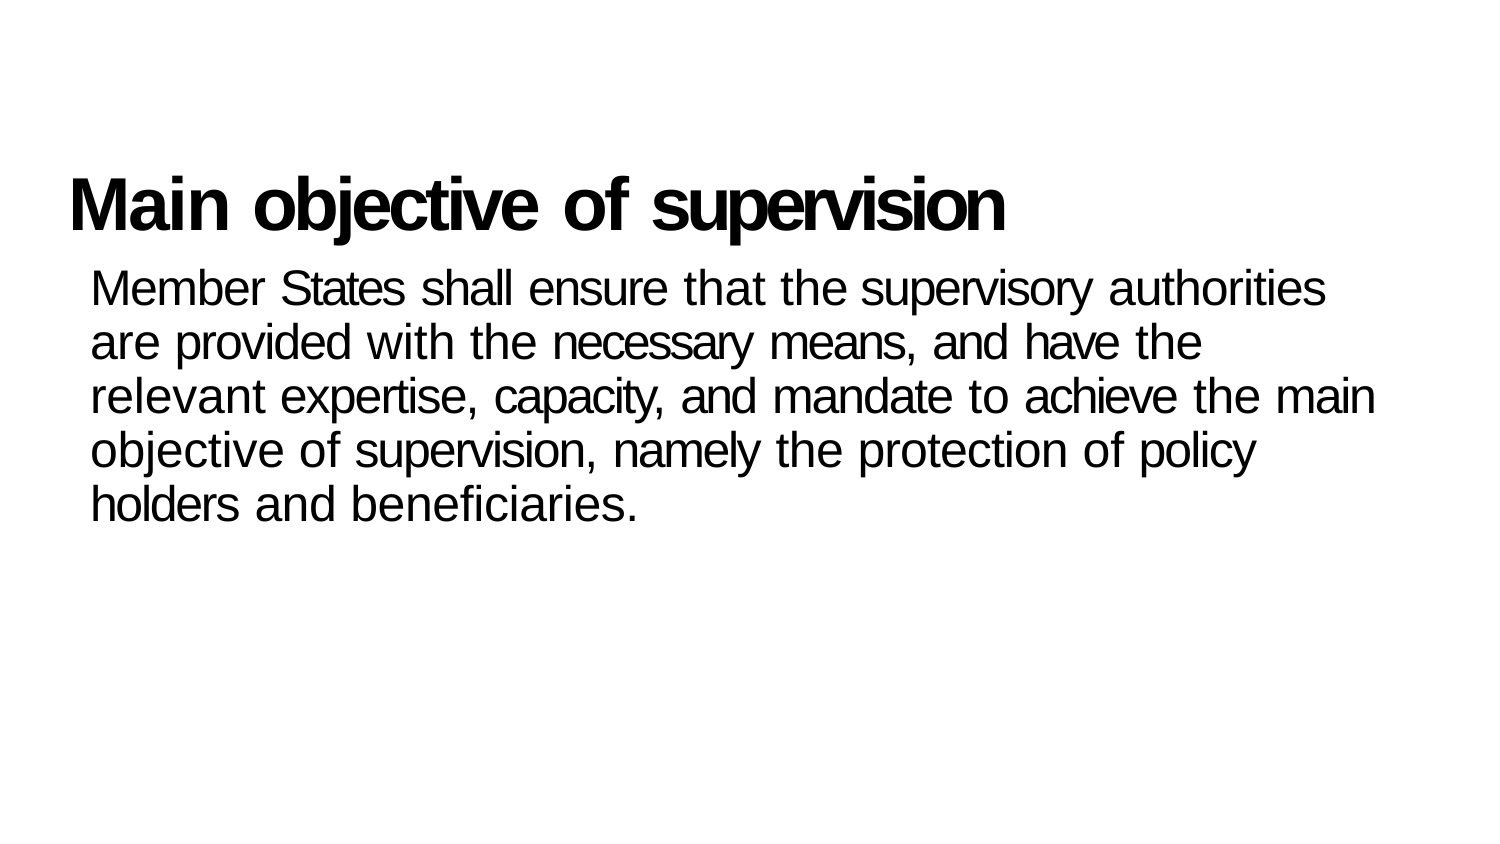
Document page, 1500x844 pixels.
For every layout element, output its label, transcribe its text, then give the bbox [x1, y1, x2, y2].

title Main objective of supervision Member States shall ensure that the supervisory authorities are provided with the necessary means, and have the relevant expertise, capacity, and mandate to achieve the main objective of supervision, namely the protection of policy holders and beneficiaries. [66, 135, 1385, 533]
